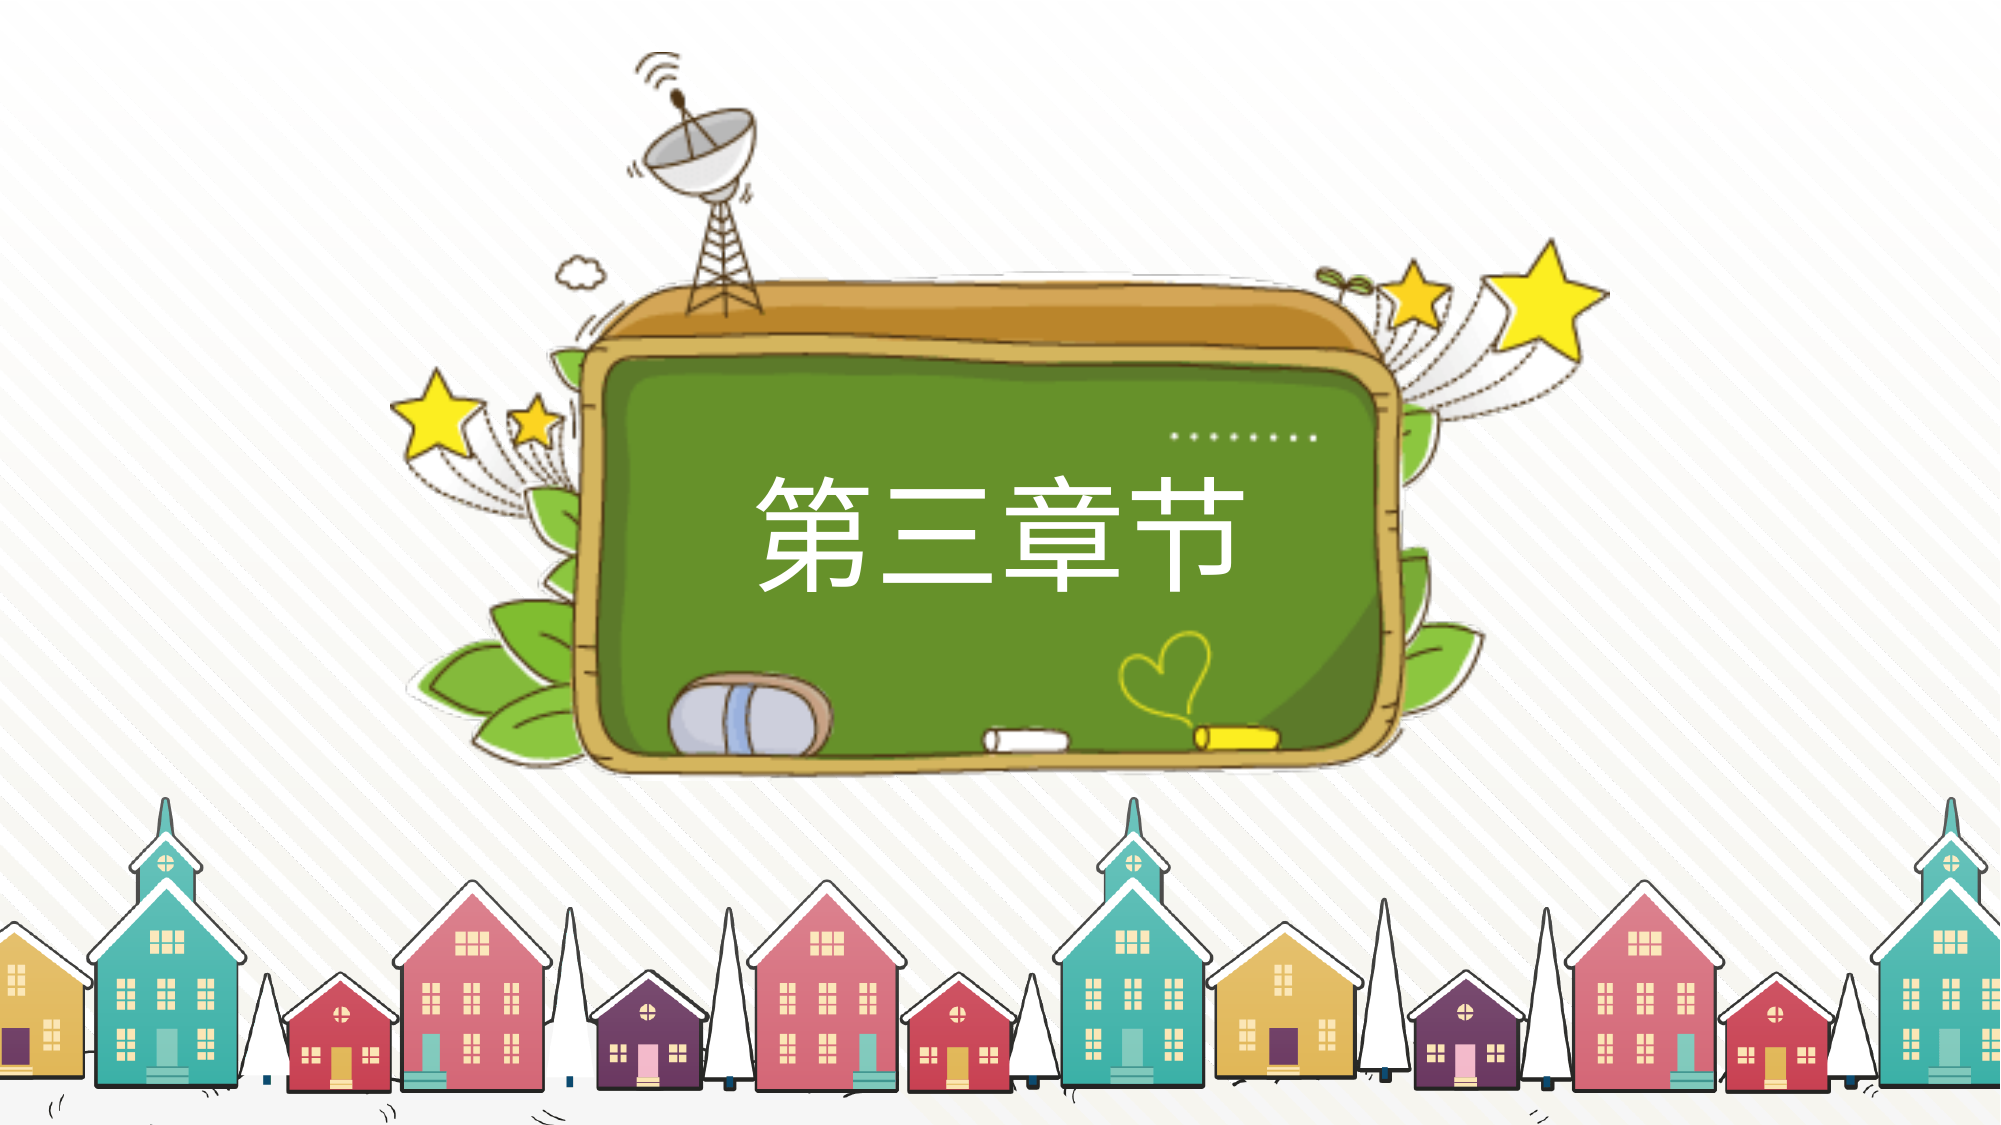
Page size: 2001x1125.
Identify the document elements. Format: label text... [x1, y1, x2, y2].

picture [0, 1035, 2000, 1125]
text_box 标题文字添加 [0, 907, 2000, 965]
picture [390, 52, 1610, 781]
